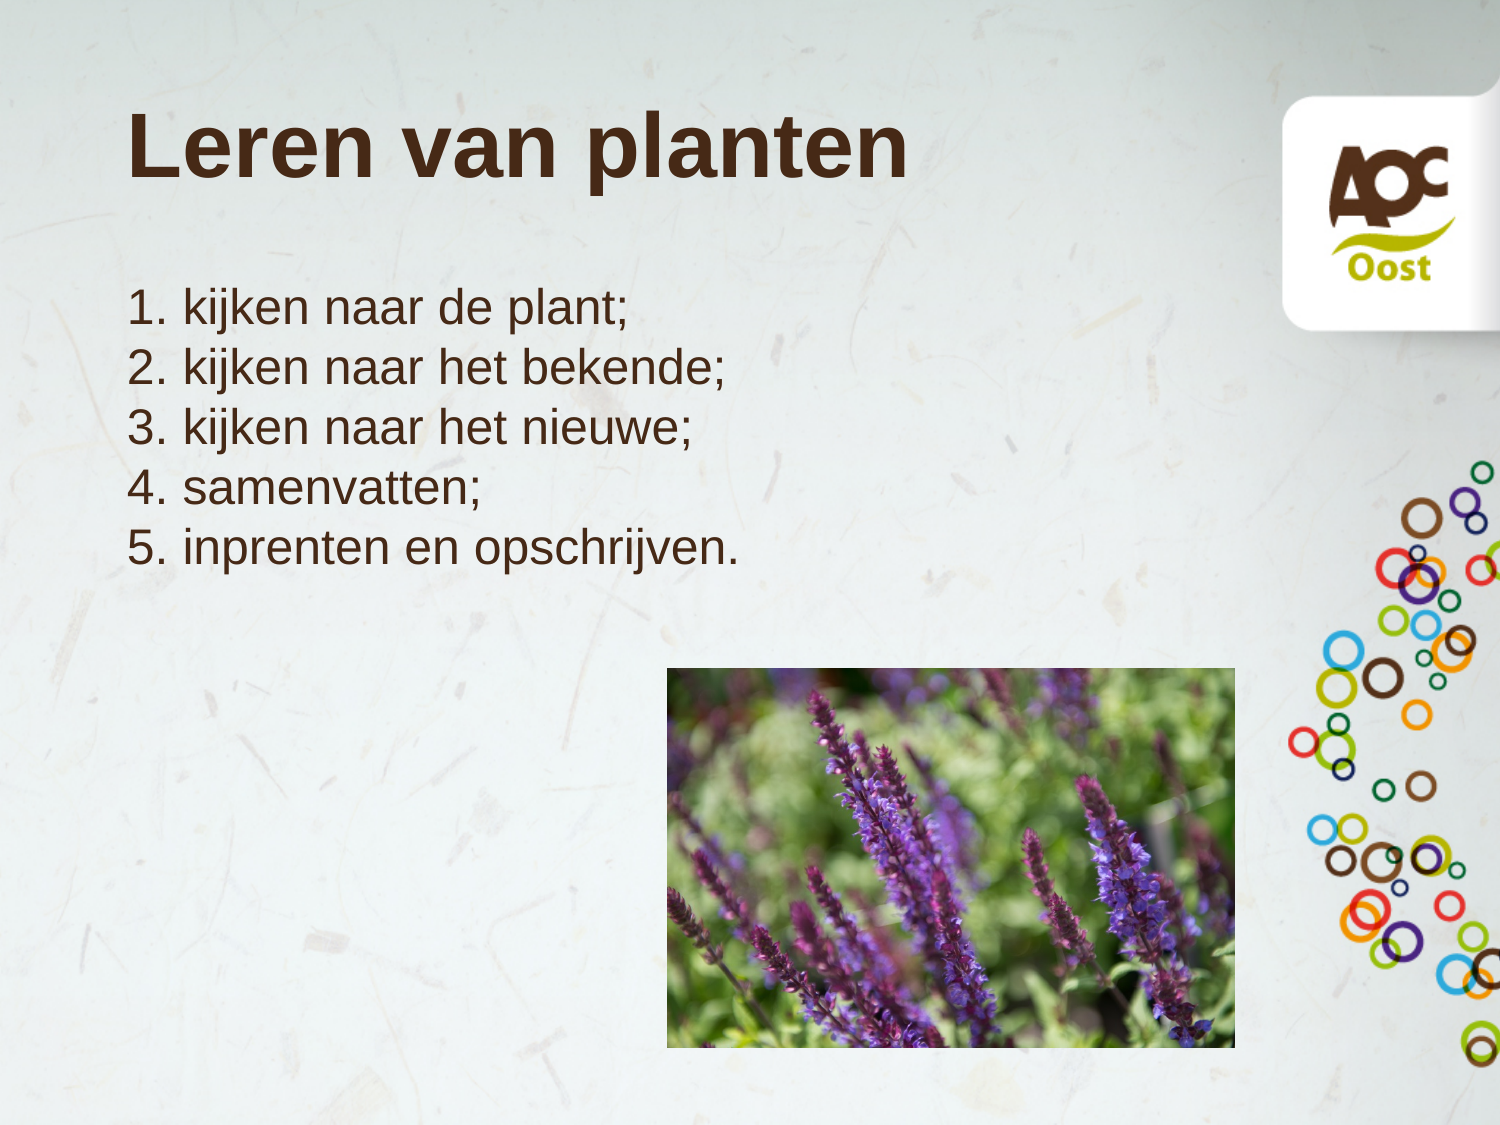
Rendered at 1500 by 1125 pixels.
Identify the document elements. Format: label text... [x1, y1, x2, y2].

subtitle 1. kijken naar de plant; 2. kijken naar het bekende; 3. kijken naar het nieuwe; 4. samenvatten; 5. inprenten en opschrijven. [112, 267, 1199, 1012]
title Leren van planten [112, 78, 1199, 256]
picture [0, 0, 1500, 1125]
